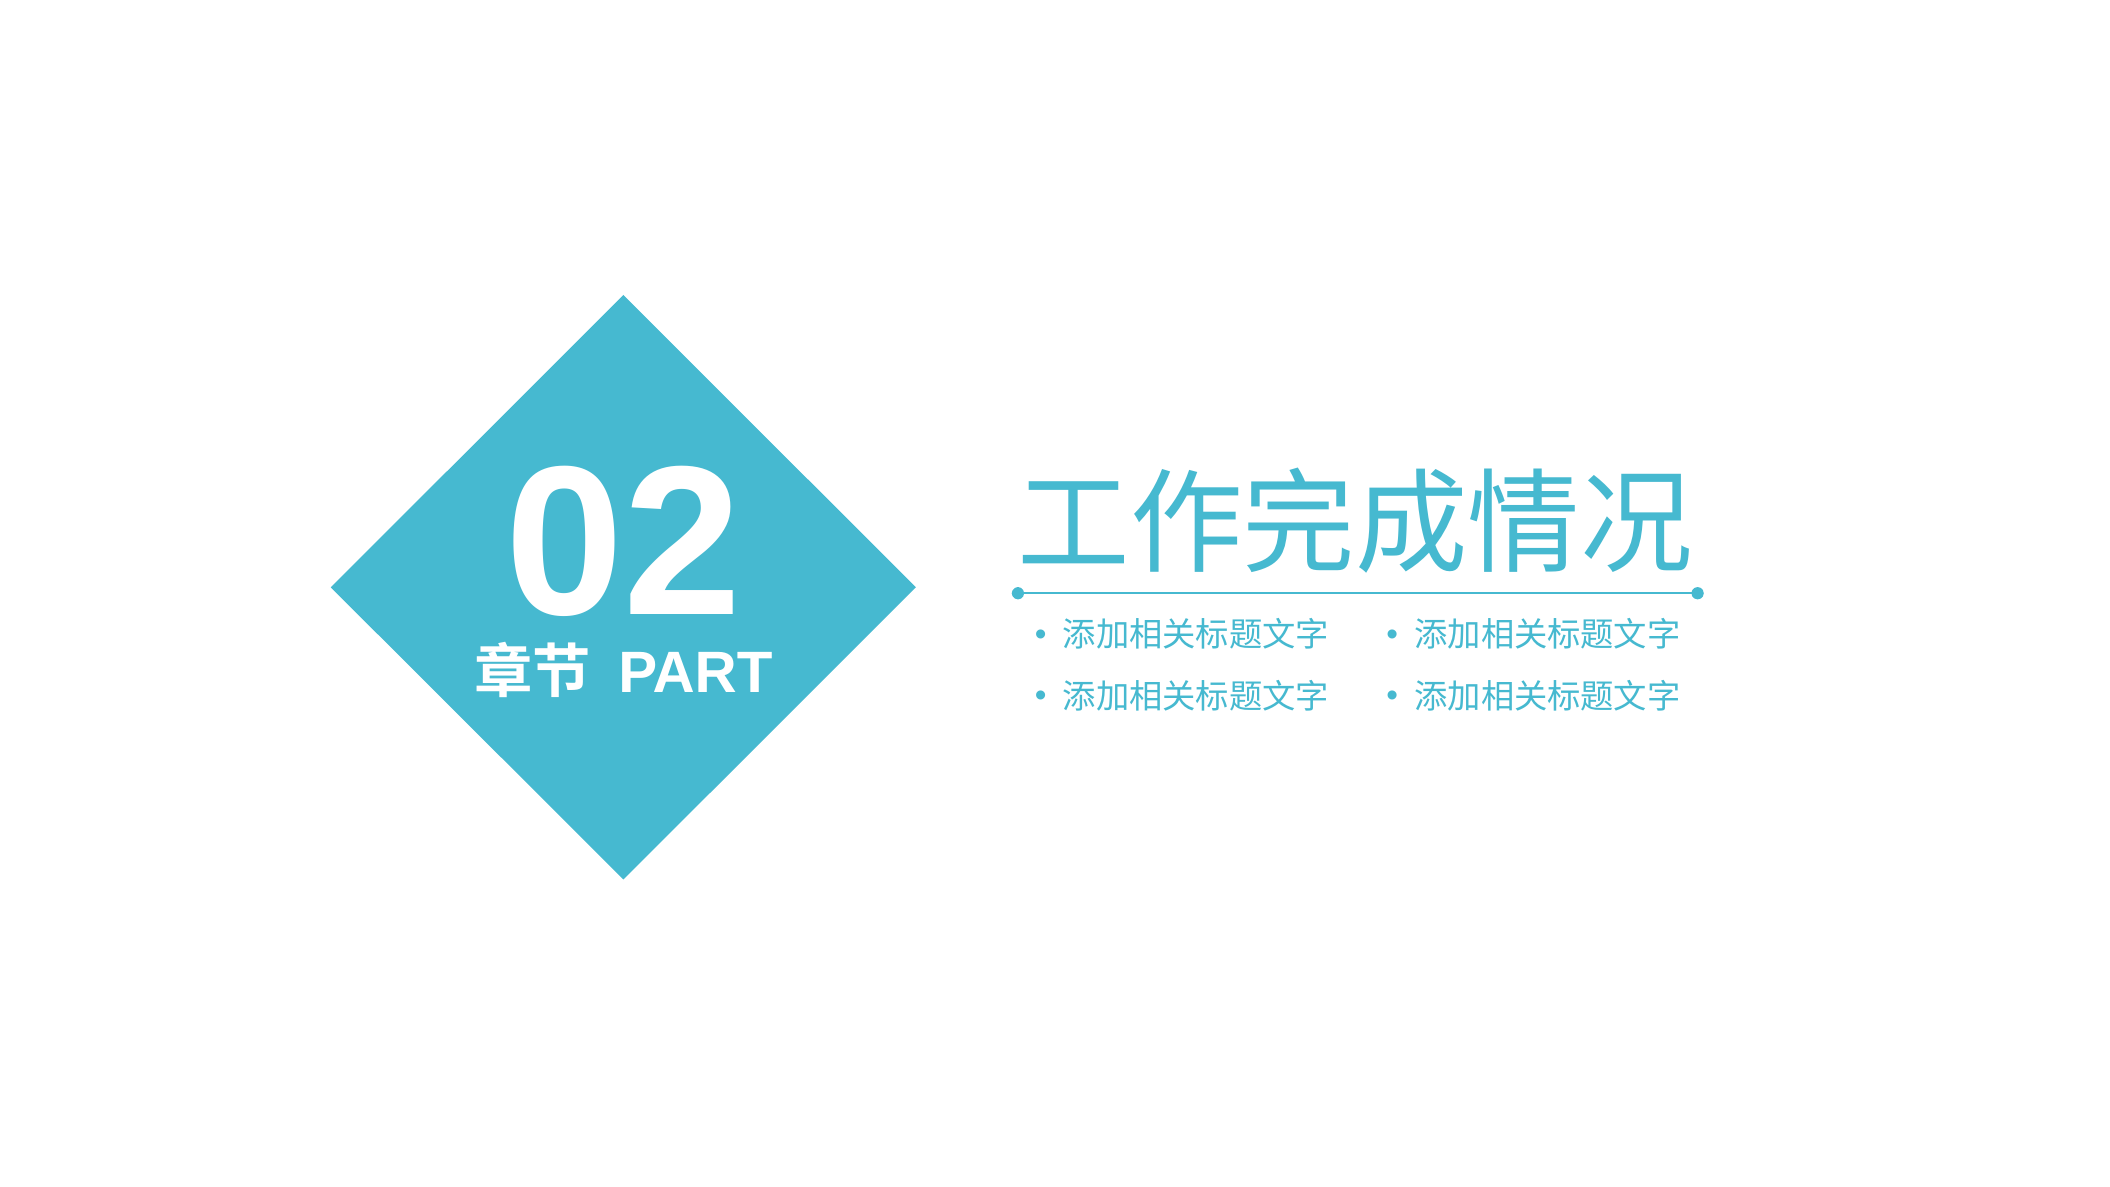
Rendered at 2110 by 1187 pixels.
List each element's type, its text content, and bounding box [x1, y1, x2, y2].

text_box 添加相关标题文字 [1019, 606, 1344, 661]
text_box 章节 PART [339, 634, 908, 705]
text_box 添加相关标题文字 [1019, 667, 1344, 723]
text_box [763, 434, 916, 634]
text_box [330, 434, 484, 634]
text_box 02 [484, 401, 763, 634]
text_box 添加相关标题文字 [1371, 667, 1696, 723]
text_box 工作完成情况 [1017, 450, 1751, 586]
text_box [517, 294, 730, 401]
text_box [448, 705, 799, 880]
text_box 添加相关标题文字 [1371, 606, 1696, 661]
